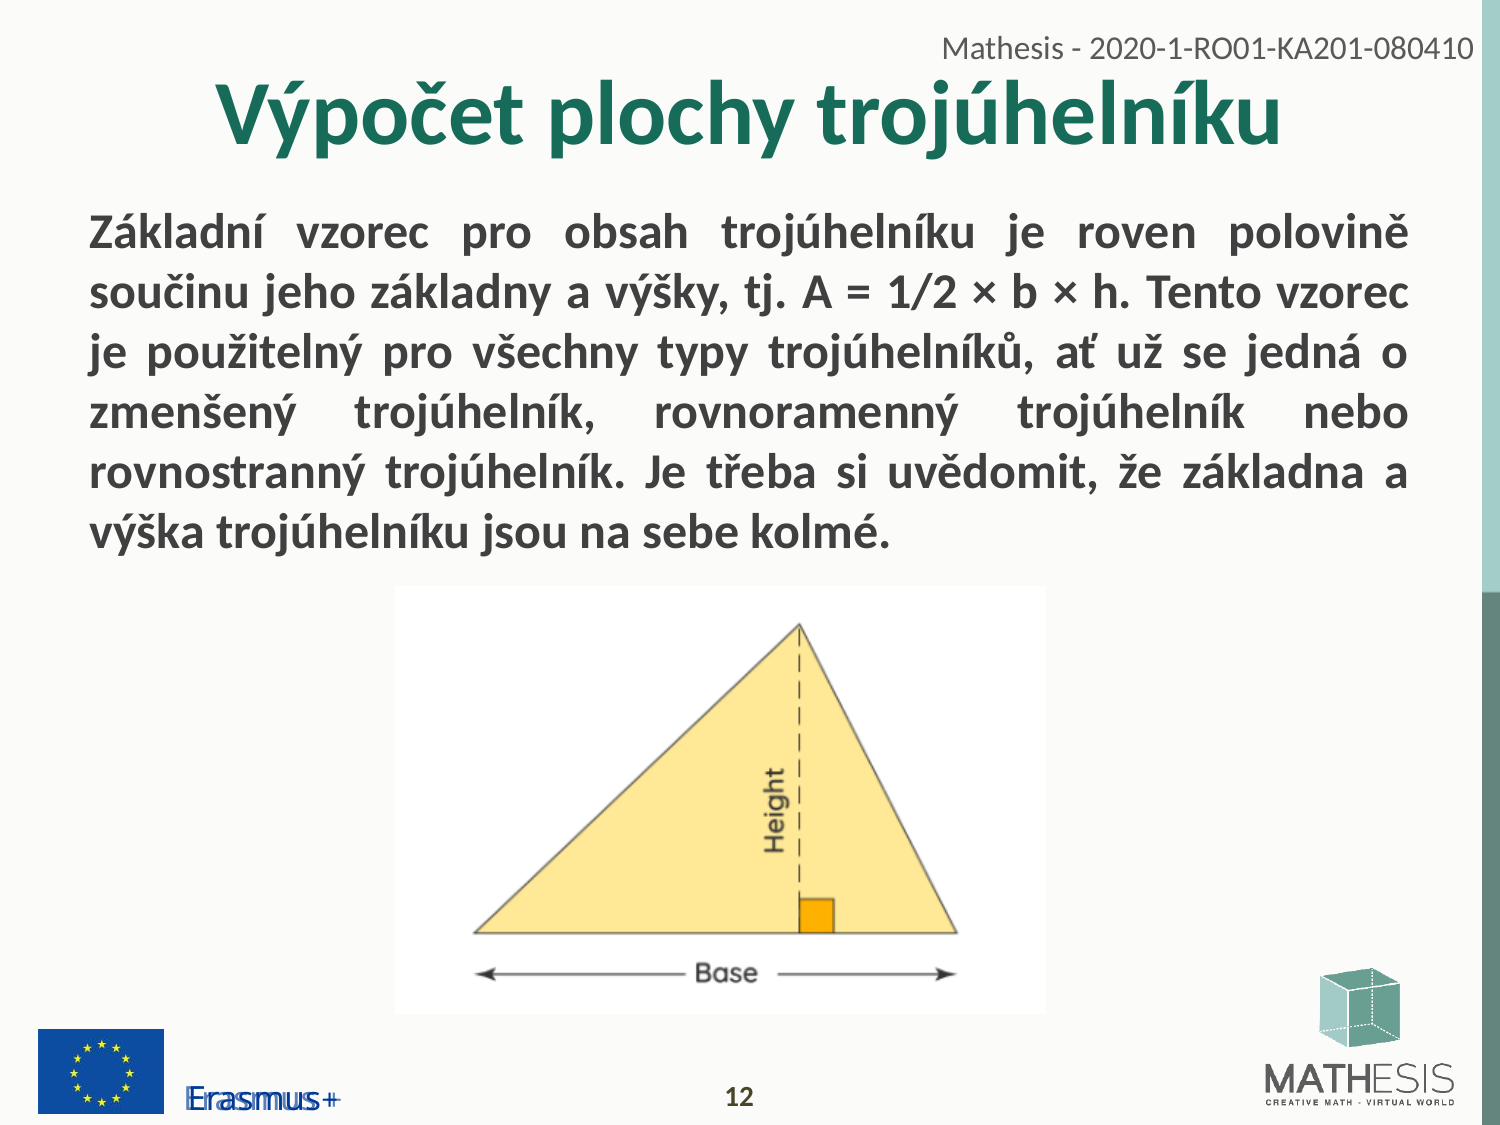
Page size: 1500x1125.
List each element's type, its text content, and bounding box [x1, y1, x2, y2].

title Výpočet plochy trojúhelníku [75, 45, 1425, 191]
picture [395, 585, 1046, 1015]
list Základní vzorec pro obsah trojúhelníku je roven polovině součinu jeho základny a výšky, tj. A = 1/2 × b × h. Tento vzorec je použitelný pro všechny typy trojúhelníků, ať už se jedná o zmenšený trojúhelník, rovnoramenný trojúhelník nebo rovnostranný trojúhelník. Je třeba si uvědomit, že základna a výška trojúhelníku jsou na sebe kolmé. [75, 191, 1425, 934]
picture [38, 1029, 164, 1114]
